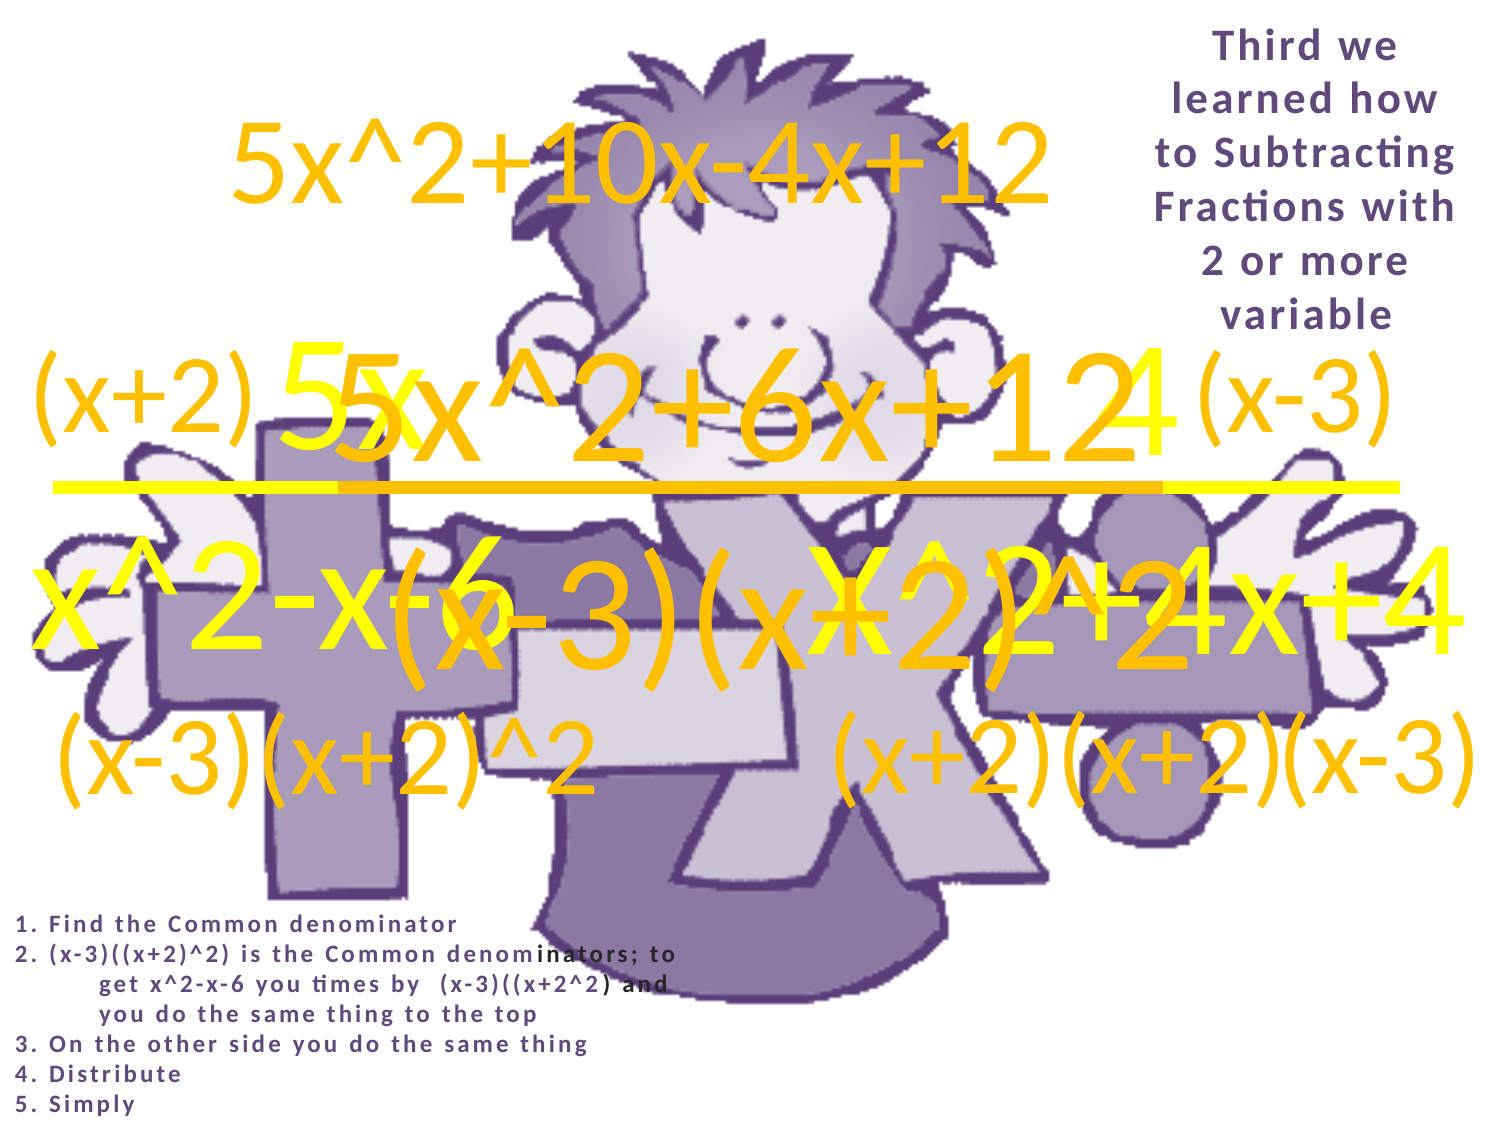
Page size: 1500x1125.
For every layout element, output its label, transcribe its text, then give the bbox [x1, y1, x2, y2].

picture [0, 37, 1438, 487]
text_box 1. Find the Common denominator 2. (x-3)((x+2)^2) is the Common denominators; to get x^2-x-6 you times by (x-3)((x+2^2) and you do the same thing to the top 3. On the other side you do the same thing 4. Distribute 5. Simply [0, 1019, 700, 1125]
text_box (x-3) [1442, 673, 1497, 824]
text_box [0, 274, 613, 695]
picture [0, 488, 1438, 1012]
text_box Third we learned how to Subtracting Fractions with 2 or more variable [1137, 7, 1475, 279]
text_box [787, 280, 1488, 701]
